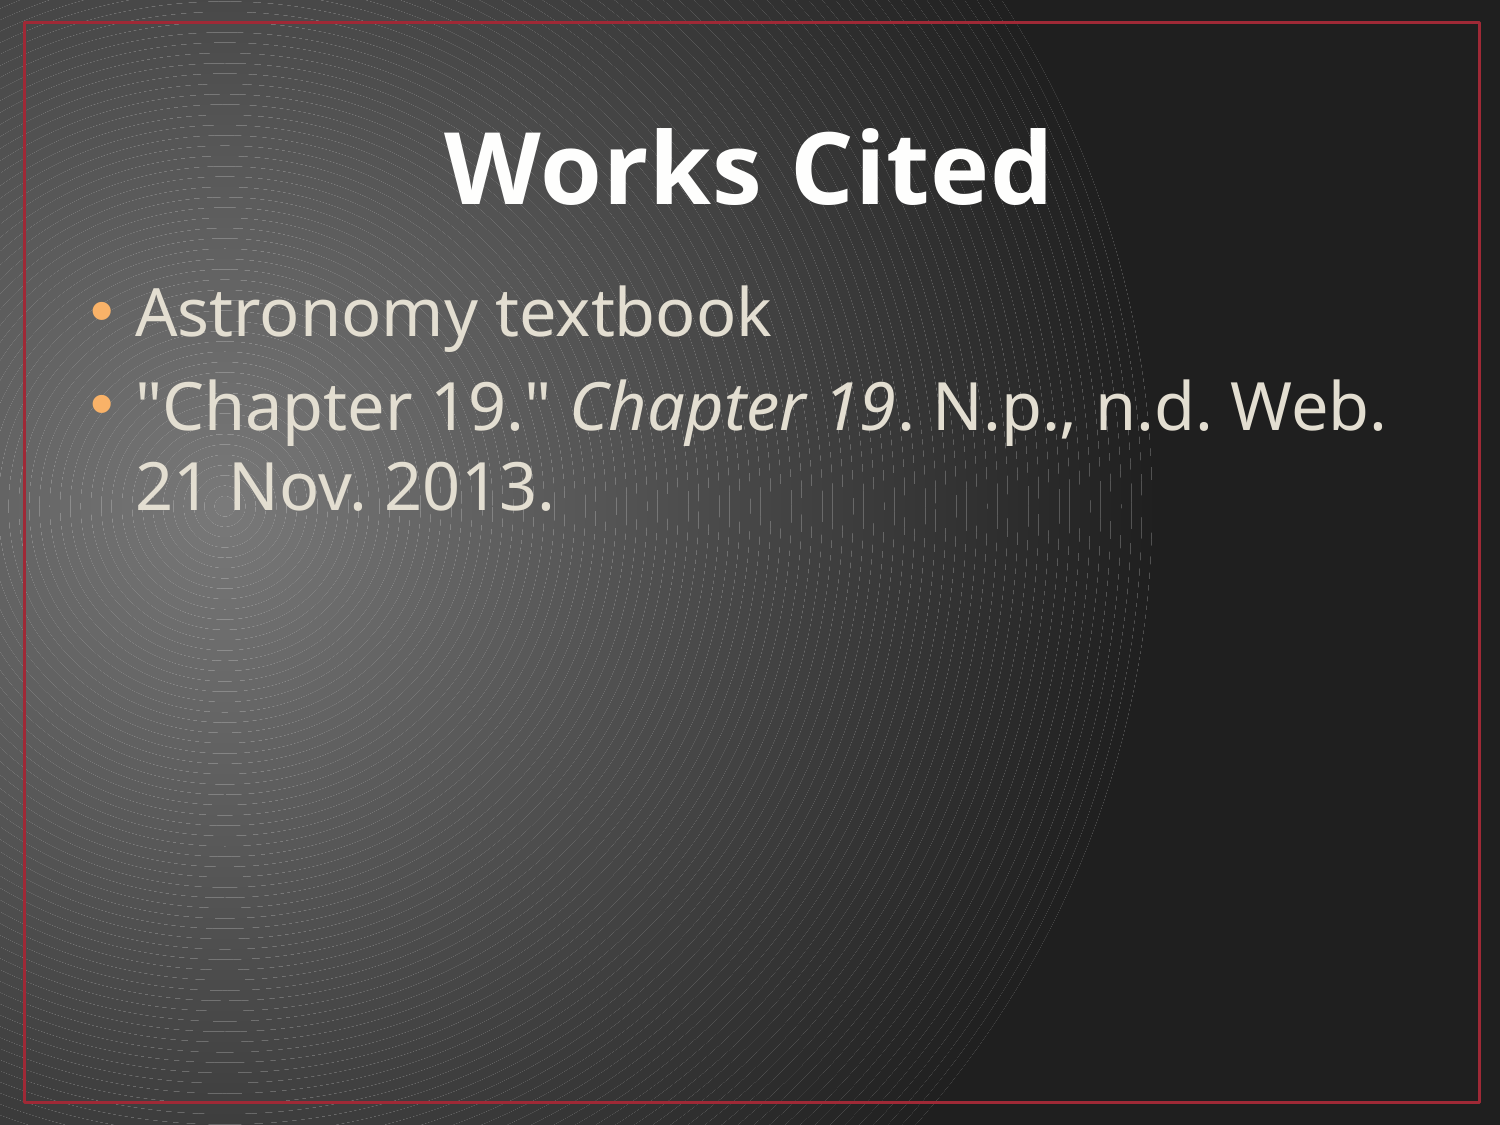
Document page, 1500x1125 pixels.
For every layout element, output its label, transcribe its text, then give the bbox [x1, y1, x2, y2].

title Works Cited [75, 45, 1425, 233]
list Astronomy textbook "Chapter 19." Chapter 19. N.p., n.d. Web. 21 Nov. 2013. [75, 262, 1425, 1005]
